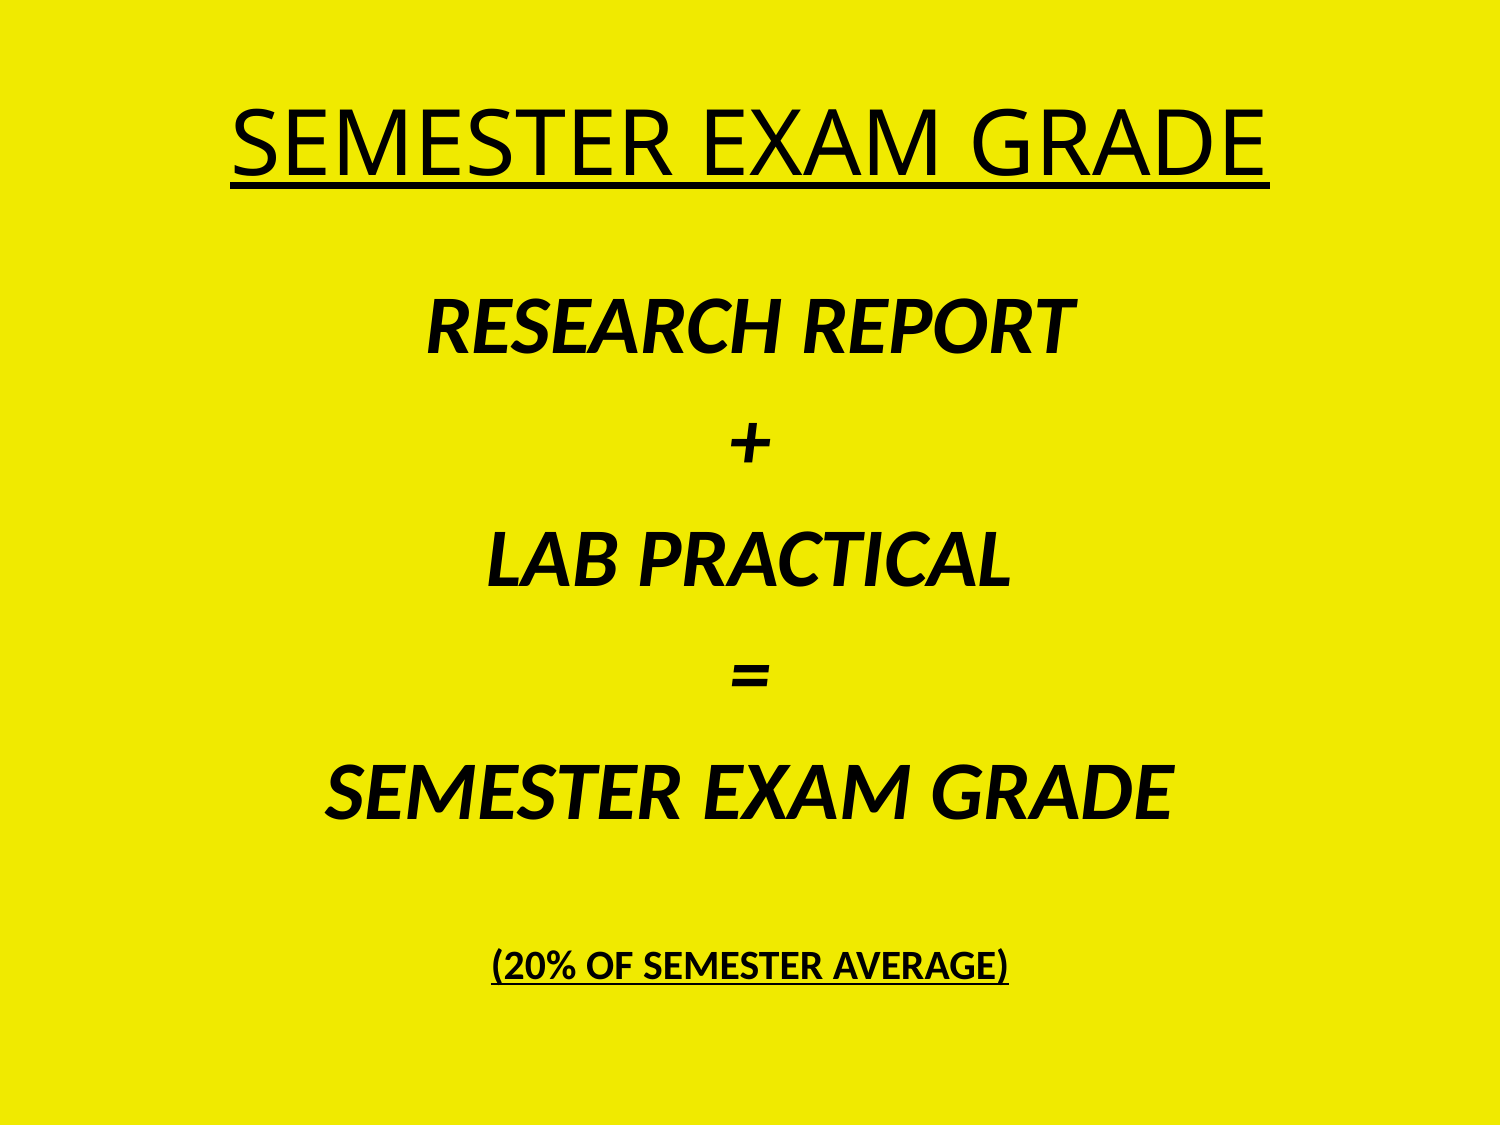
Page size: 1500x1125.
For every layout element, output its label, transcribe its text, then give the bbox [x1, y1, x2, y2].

list RESEARCH REPORT + LAB PRACTICAL = SEMESTER EXAM GRADE (20% OF SEMESTER AVERAGE) [75, 262, 1425, 1005]
title SEMESTER EXAM GRADE [75, 45, 1425, 233]
